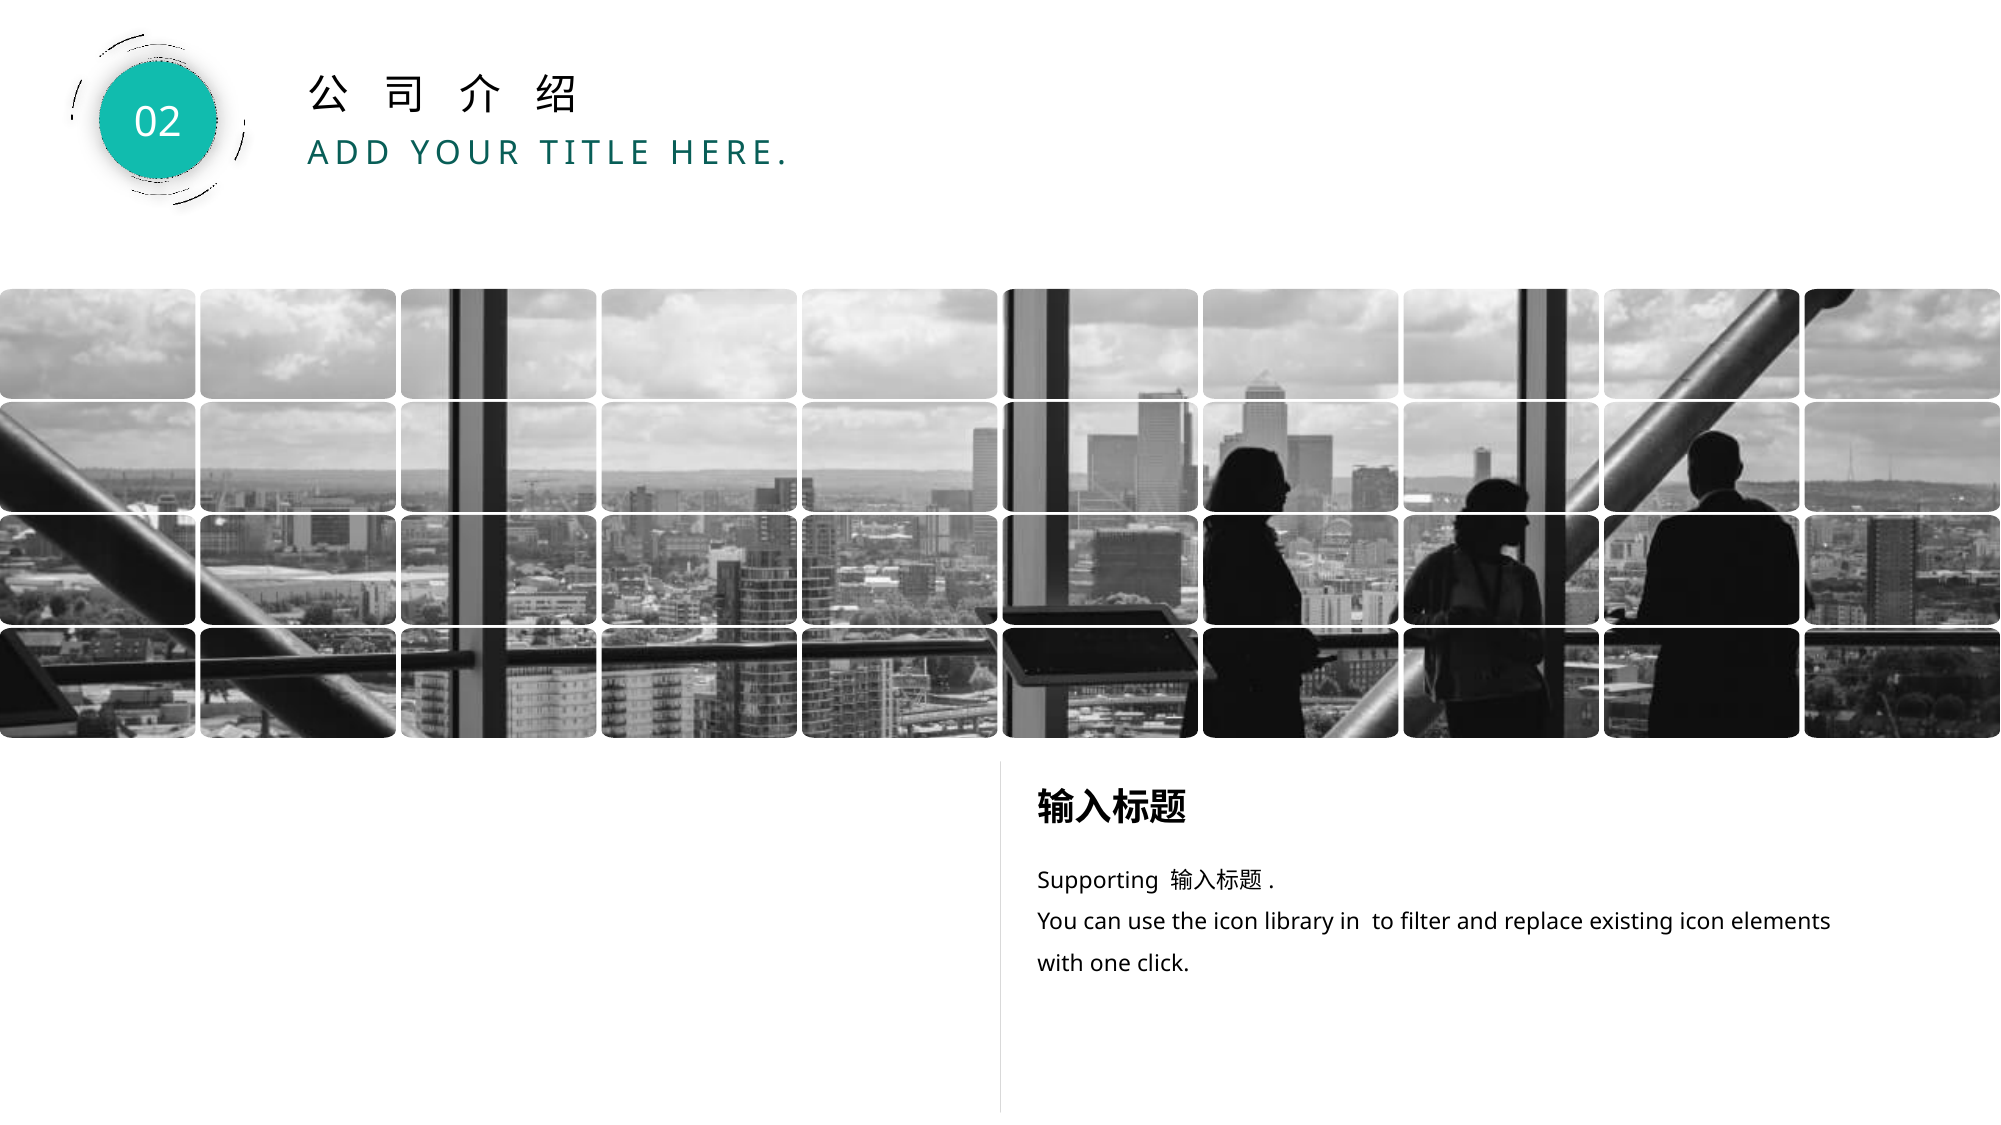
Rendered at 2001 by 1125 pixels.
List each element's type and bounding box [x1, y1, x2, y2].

text_box [0, 288, 2000, 1113]
text_box [71, 34, 934, 205]
